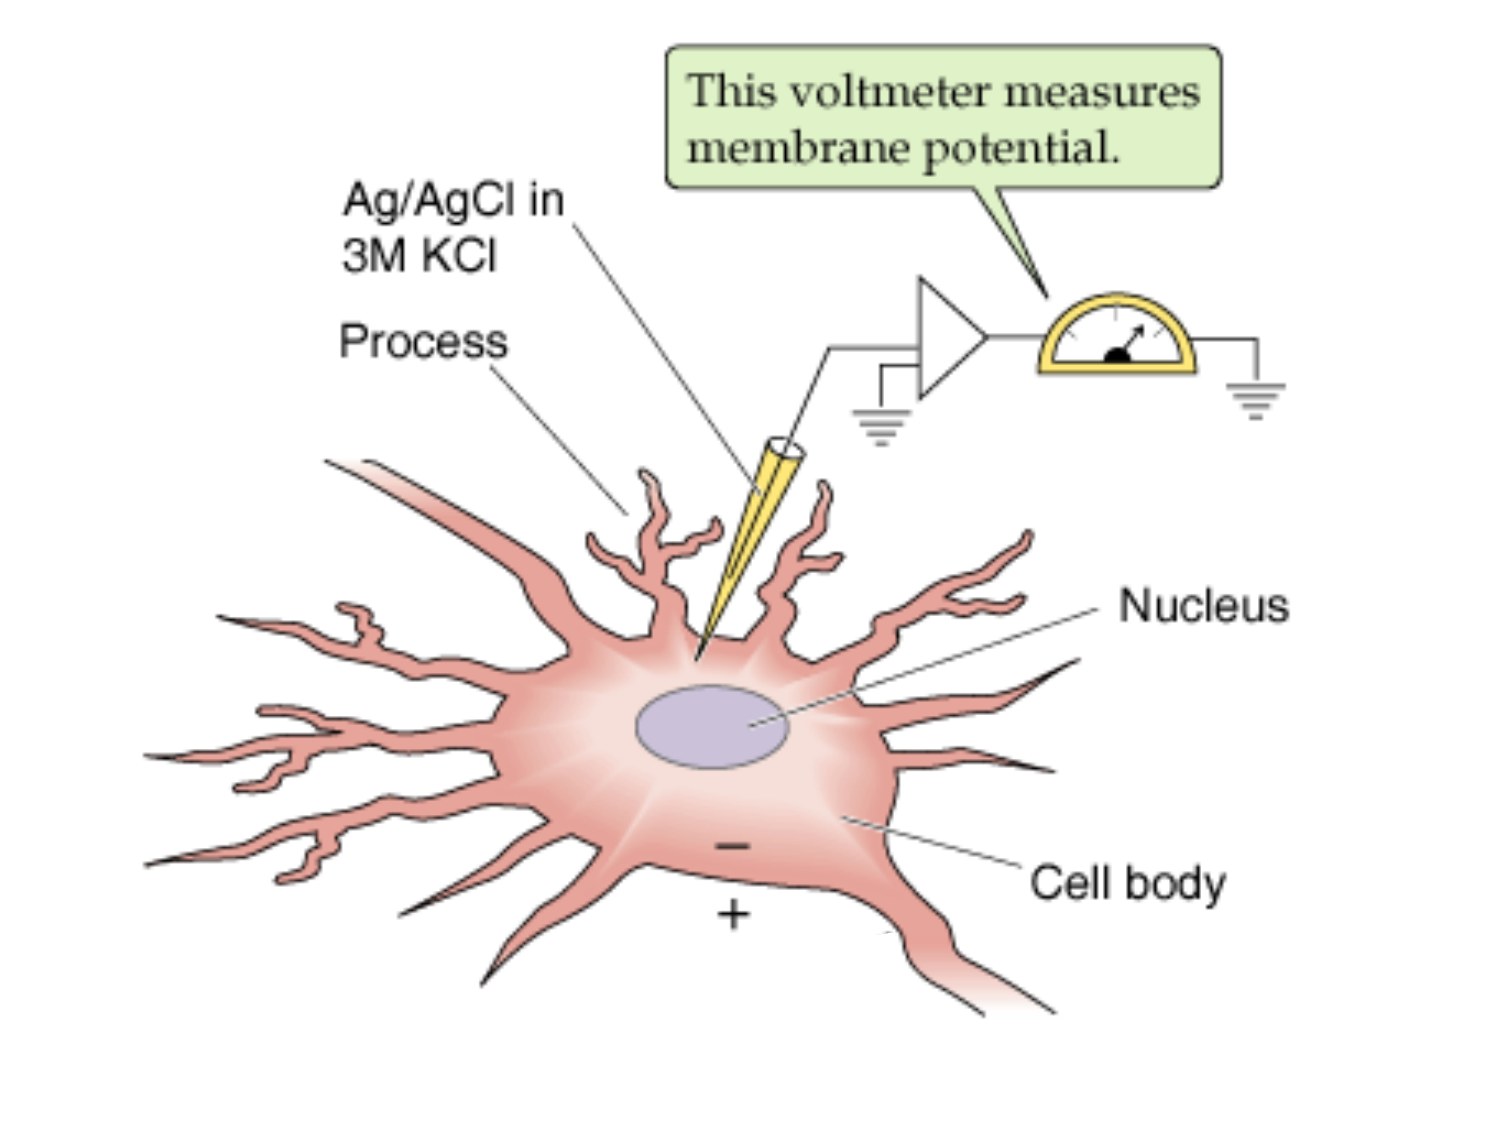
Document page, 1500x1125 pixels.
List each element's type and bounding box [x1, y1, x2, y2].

text_box [49, 37, 1426, 1065]
